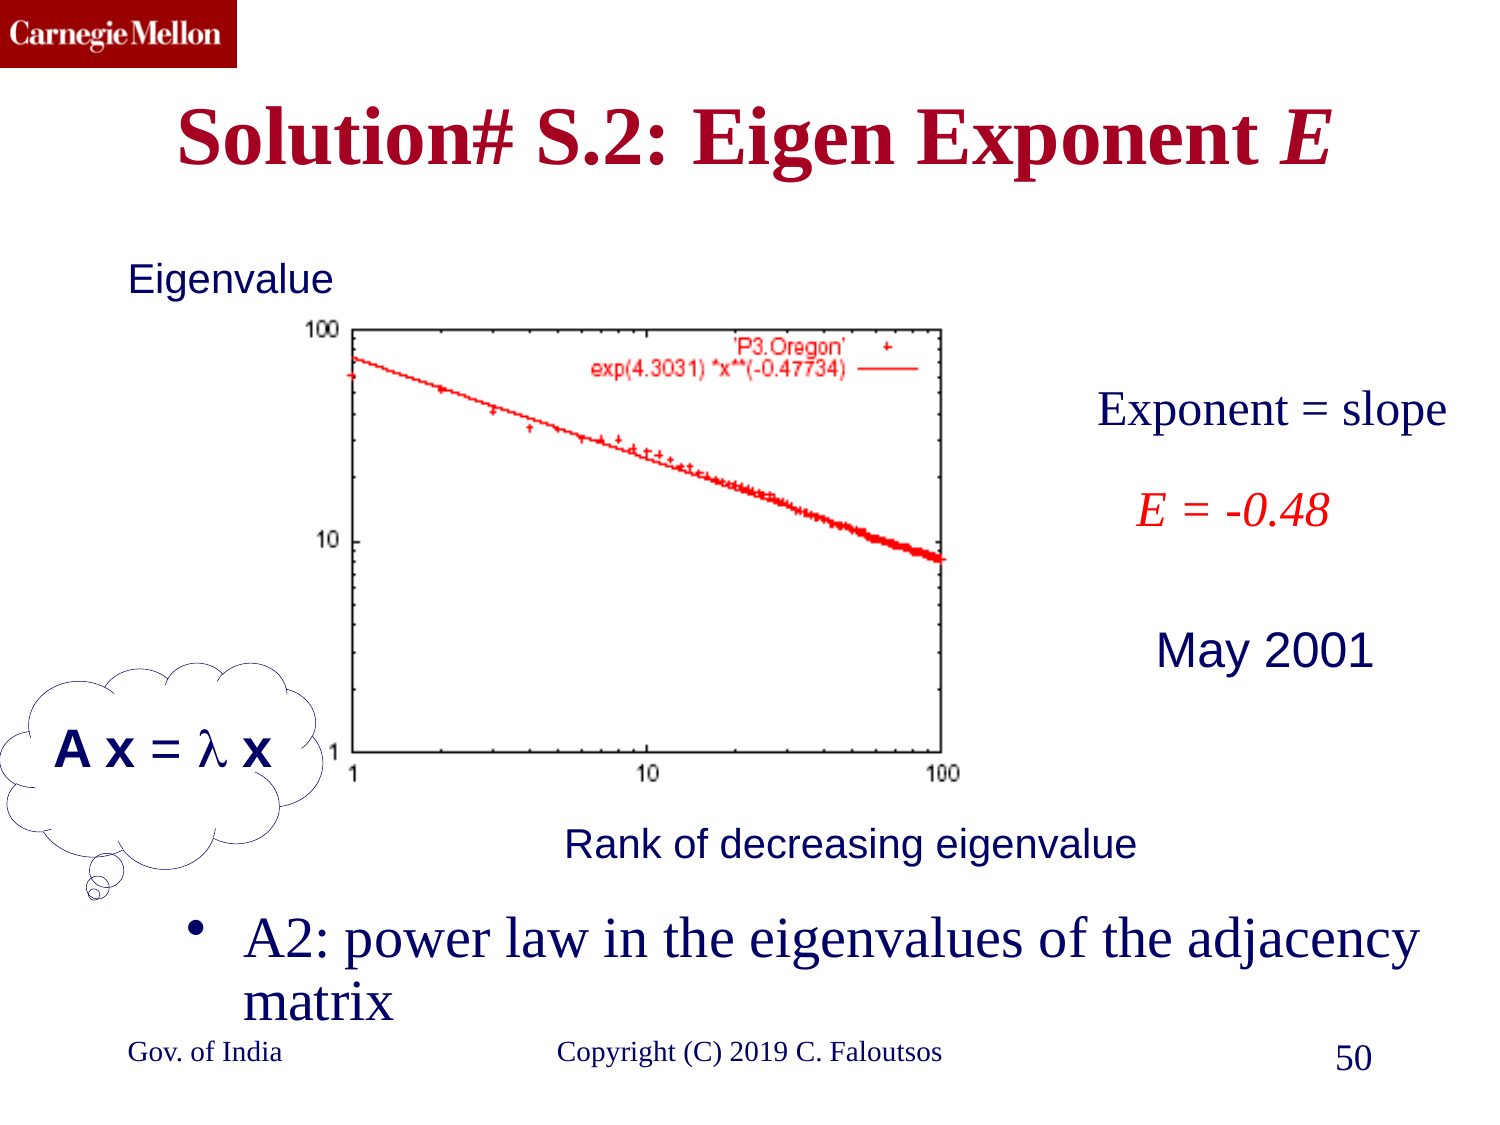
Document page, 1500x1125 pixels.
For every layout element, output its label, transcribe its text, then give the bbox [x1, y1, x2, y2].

list A2: power law in the eigenvalues of the adjacency matrix [171, 898, 1447, 1045]
slide_number Gov. of India [112, 1024, 426, 1101]
text_box Rank of decreasing eigenvalue [549, 814, 1153, 875]
footer Copyright (C) 2019 C. Faloutsos [512, 1045, 988, 1101]
text_box Eigenvalue [112, 249, 350, 310]
text_box E = -0.48 [1121, 469, 1345, 544]
title Solution# S.2: Eigen Exponent E [62, 37, 1451, 226]
picture [287, 299, 976, 807]
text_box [0, 662, 324, 869]
picture [0, 0, 237, 68]
text_box May 2001 [1140, 616, 1390, 686]
text_box Exponent = slope [1082, 367, 1463, 443]
slide_number 50 [1074, 1045, 1388, 1101]
